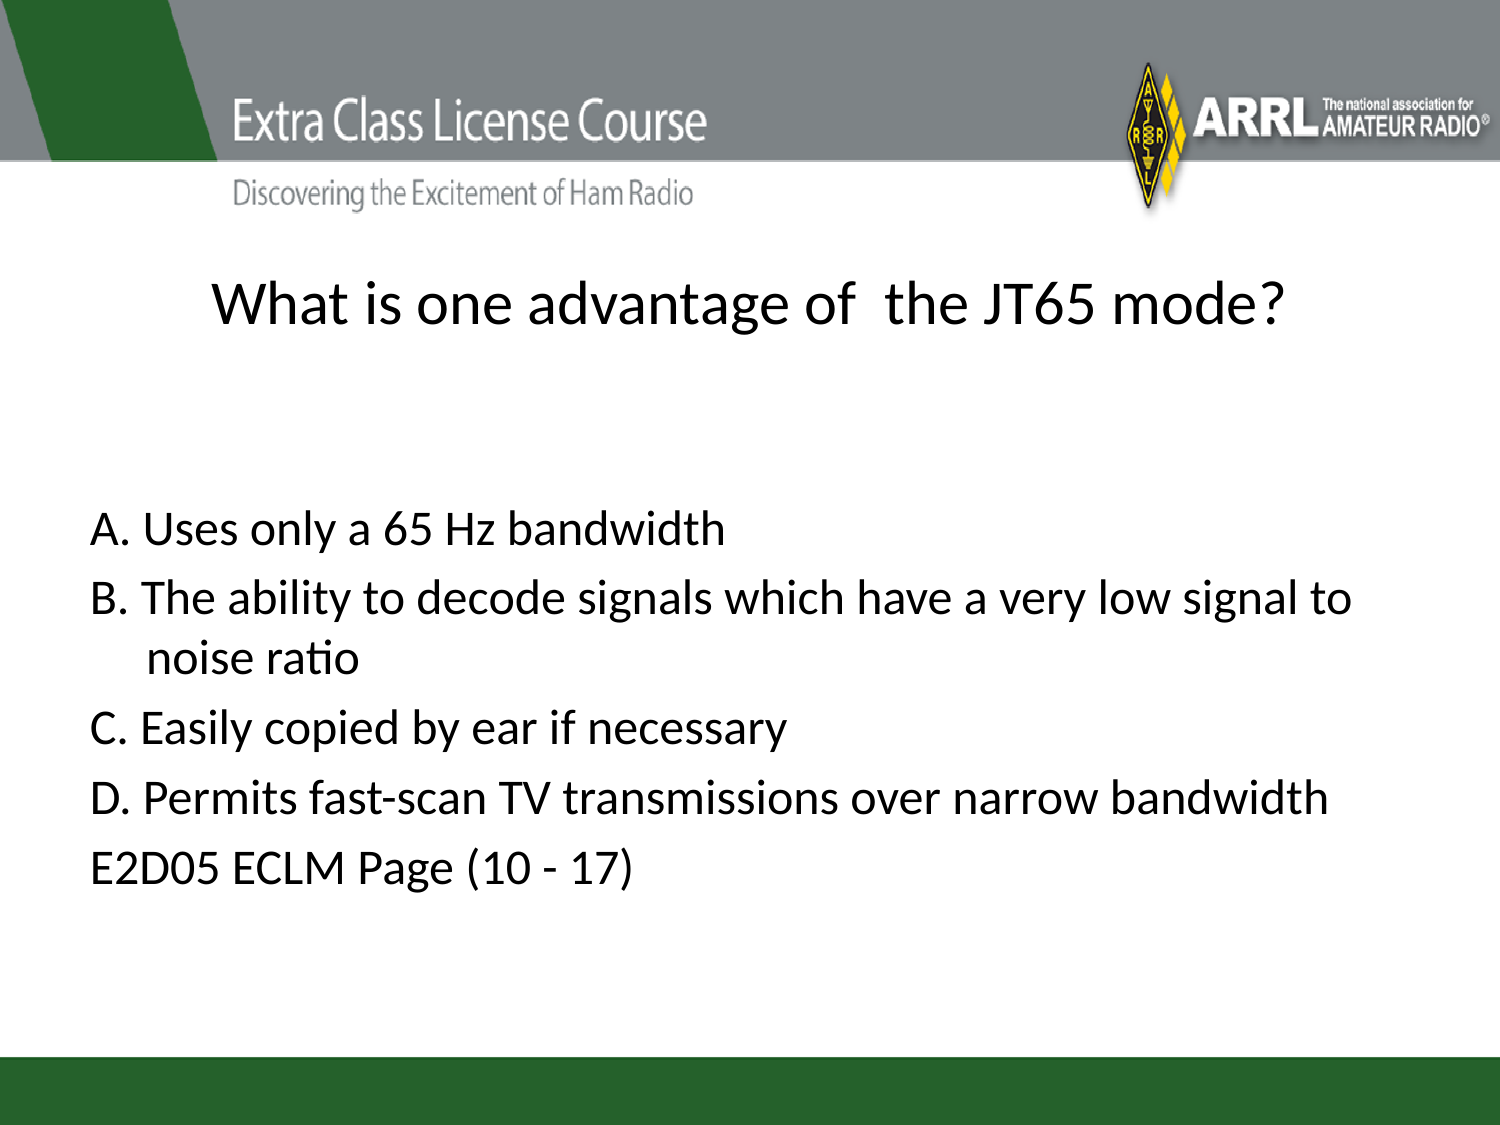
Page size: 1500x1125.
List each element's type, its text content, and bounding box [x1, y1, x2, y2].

title What is one advantage of the JT65 mode? [75, 254, 1425, 435]
picture [0, 0, 1500, 1125]
list A. Uses only a 65 Hz bandwidth B. The ability to decode signals which have a very low signal to noise ratio C. Easily copied by ear if necessary D. Permits fast-scan TV transmissions over narrow bandwidth E2D05 ECLM Page (10 - 17) [75, 487, 1425, 1005]
